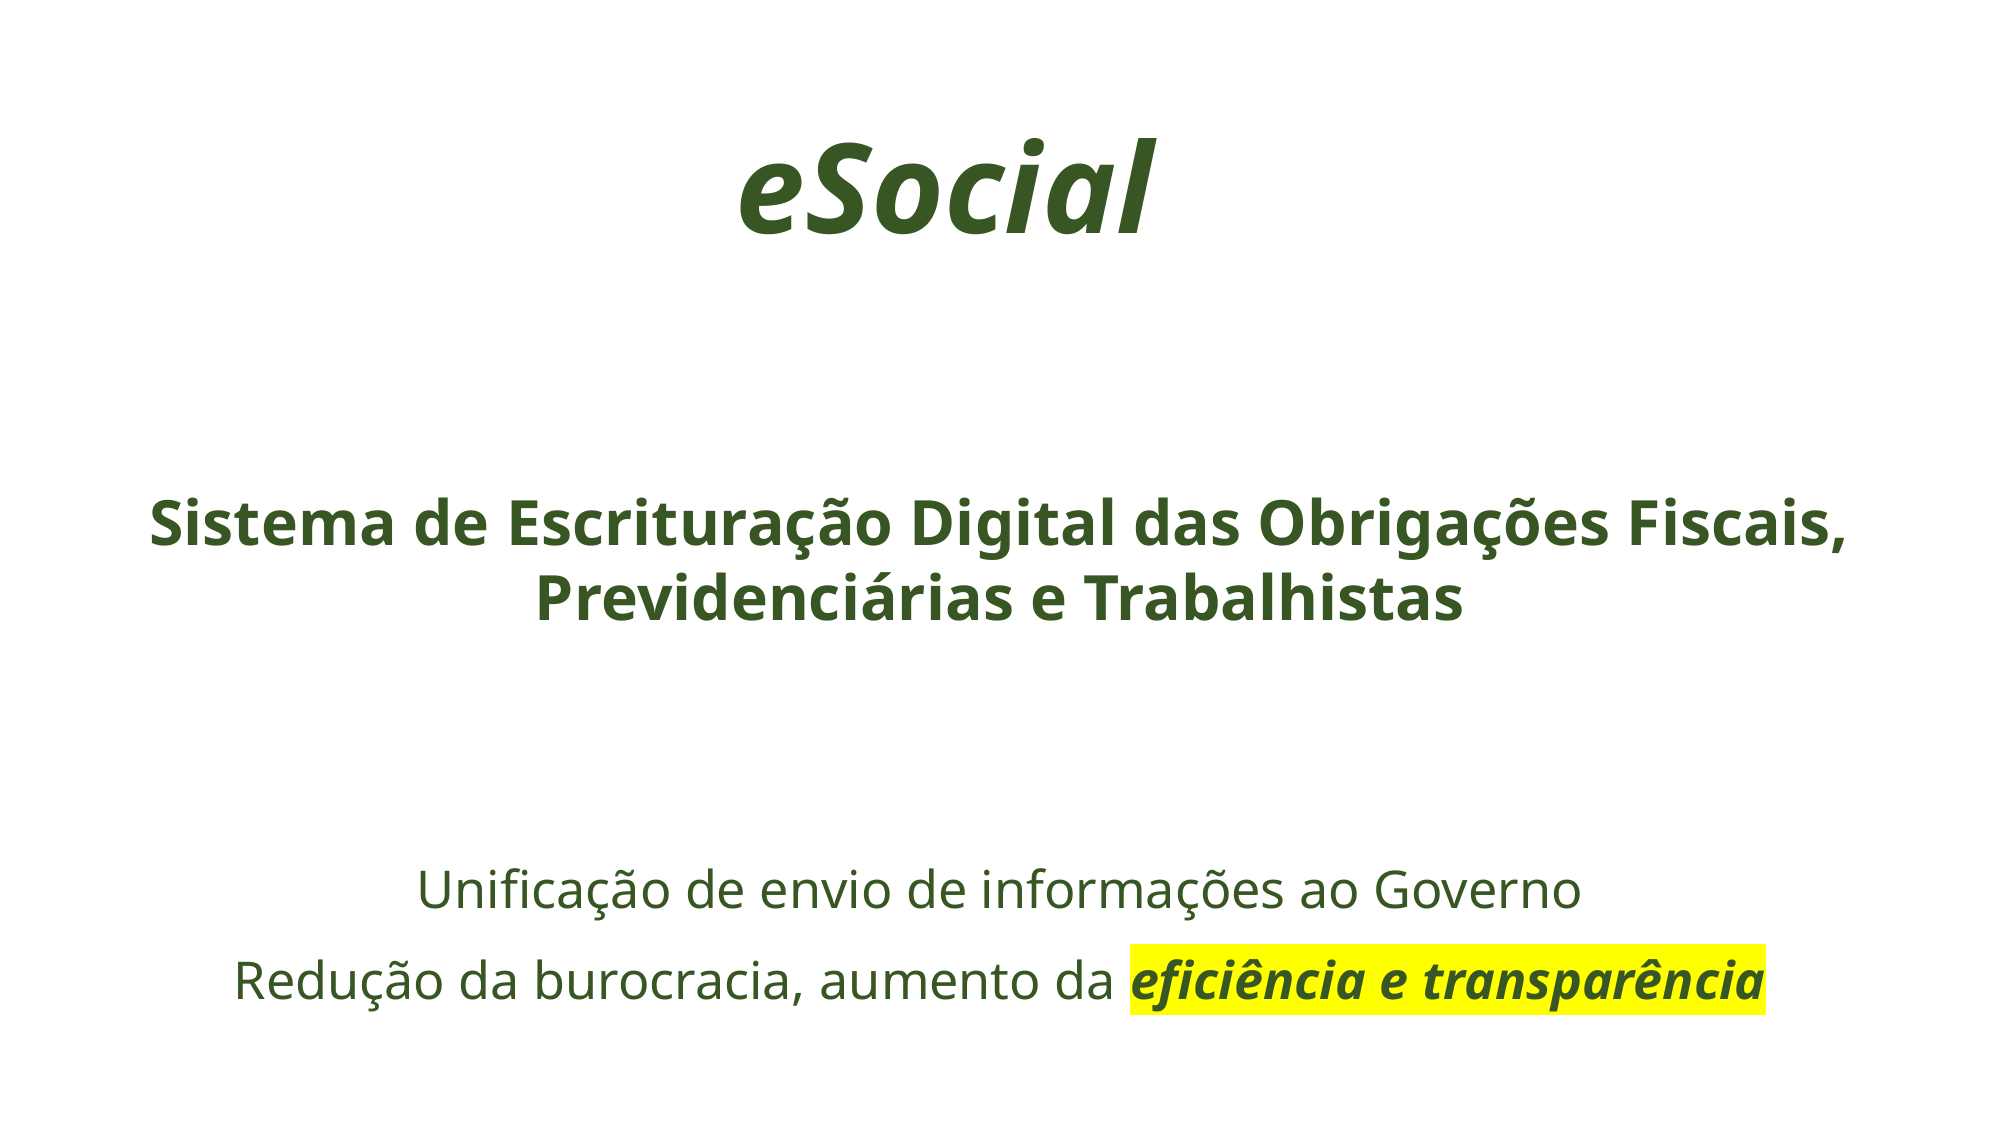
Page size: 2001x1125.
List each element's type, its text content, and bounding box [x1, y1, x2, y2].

text_box Sistema de Escrituração Digital das Obrigações Fiscais, Previdenciárias e Trabalhistas [0, 475, 2000, 641]
text_box eSocial [444, 101, 1445, 267]
text_box Unificação de envio de informações ao Governo [0, 849, 2000, 927]
text_box Redução da burocracia, aumento da eficiência e transparência [0, 940, 2000, 1018]
